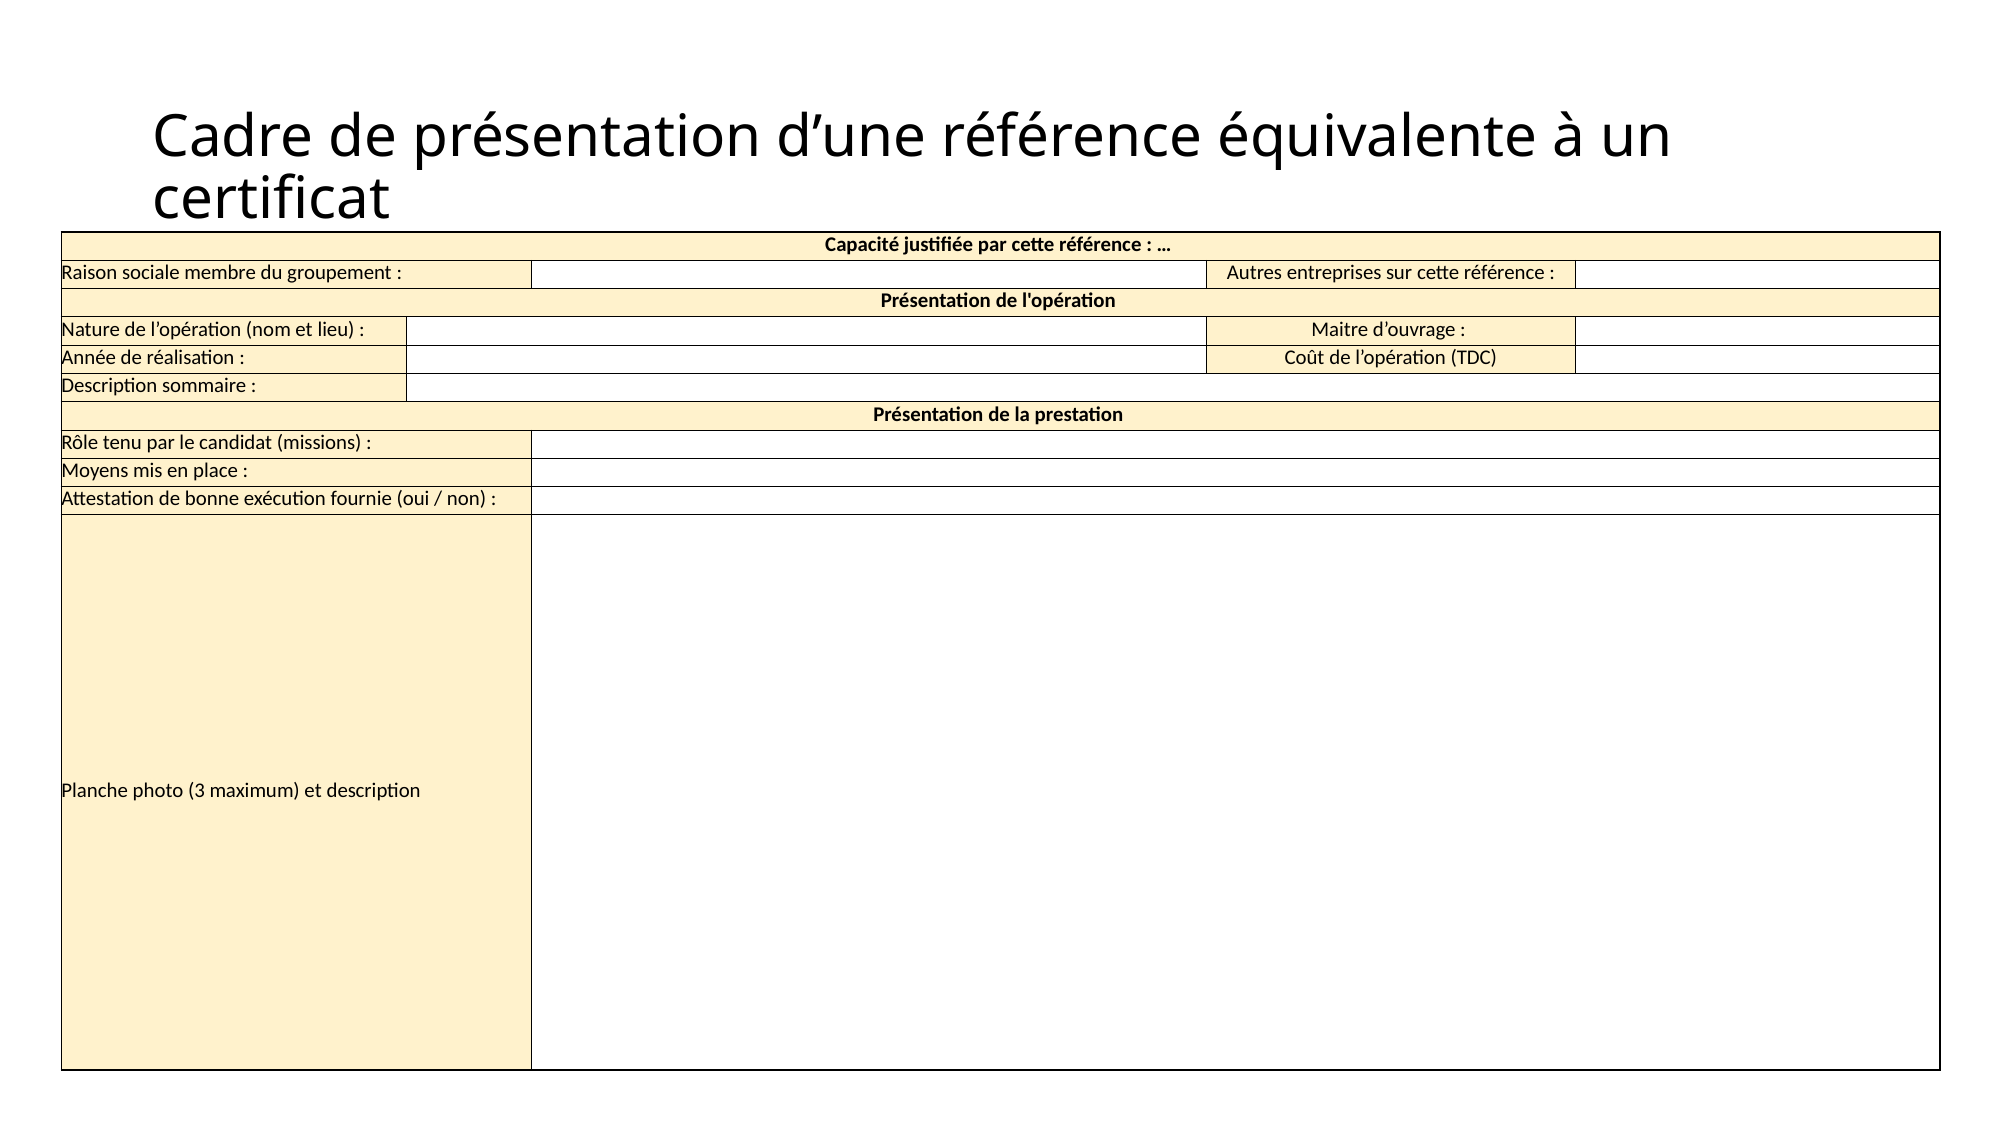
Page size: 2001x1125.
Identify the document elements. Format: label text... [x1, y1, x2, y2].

table_cell Rôle tenu par le candidat (missions) : [62, 431, 531, 458]
table_cell Présentation de l'opération [62, 289, 1939, 316]
table_cell Description sommaire : [62, 374, 406, 401]
table_cell [532, 431, 1939, 458]
table_cell Coût de l’opération (TDC) [1207, 346, 1575, 373]
table_cell Attestation de bonne exécution fournie (oui / non) : [62, 487, 531, 514]
table_cell [407, 374, 1939, 401]
table_cell Maitre d’ouvrage : [1207, 317, 1575, 345]
table_cell Nature de l’opération (nom et lieu) : [62, 317, 406, 345]
table_cell [407, 317, 1206, 345]
table_cell [532, 261, 1206, 288]
table_cell [532, 487, 1939, 514]
table_cell [532, 459, 1939, 486]
table_cell [1576, 346, 1939, 373]
table_cell [407, 346, 1206, 373]
table_cell Planche photo (3 maximum) et description [62, 515, 531, 1069]
table_cell [1576, 317, 1939, 345]
table_cell Moyens mis en place : [62, 459, 531, 486]
table_cell Autres entreprises sur cette référence : [1207, 261, 1575, 288]
table_cell [532, 515, 1939, 1069]
table_cell Présentation de la prestation [62, 402, 1939, 430]
table_cell [1576, 261, 1939, 288]
table_header Capacité justifiée par cette référence : … [62, 233, 1939, 260]
table_cell Raison sociale membre du groupement : [62, 261, 531, 288]
table_cell Année de réalisation : [62, 346, 406, 373]
title Cadre de présentation d’une référence équivalente à un certificat [137, 59, 1863, 231]
